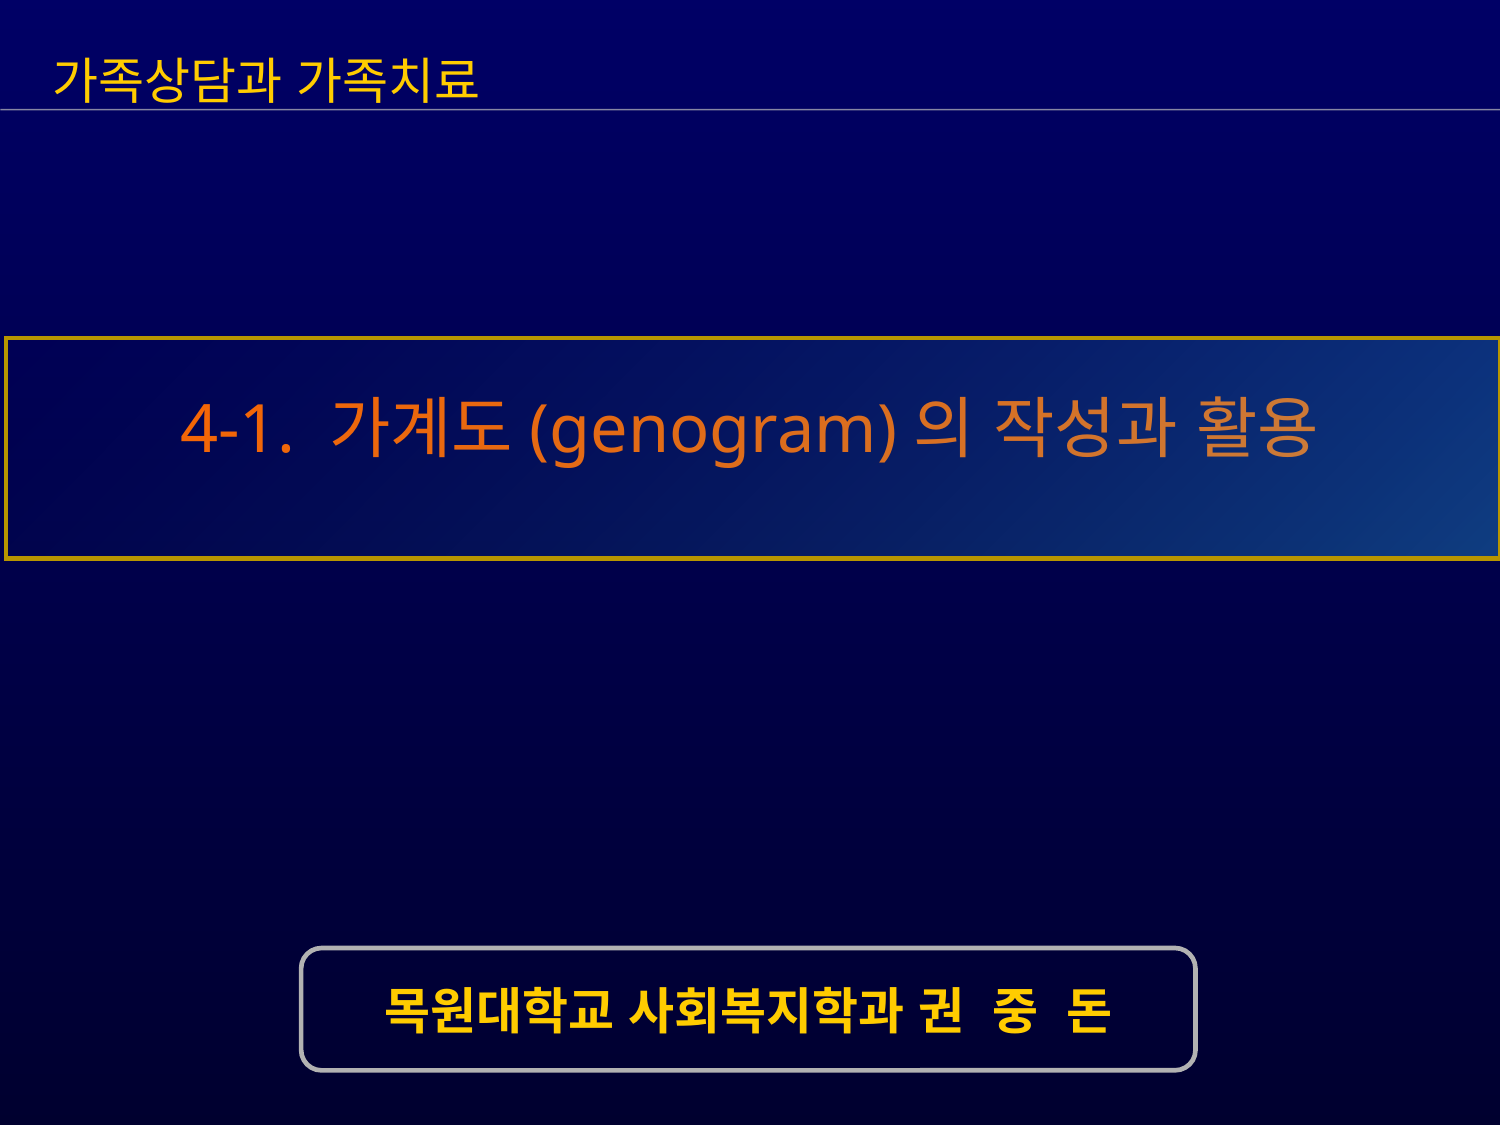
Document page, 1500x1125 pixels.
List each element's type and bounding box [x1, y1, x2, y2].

text_box [0, 42, 1500, 1071]
